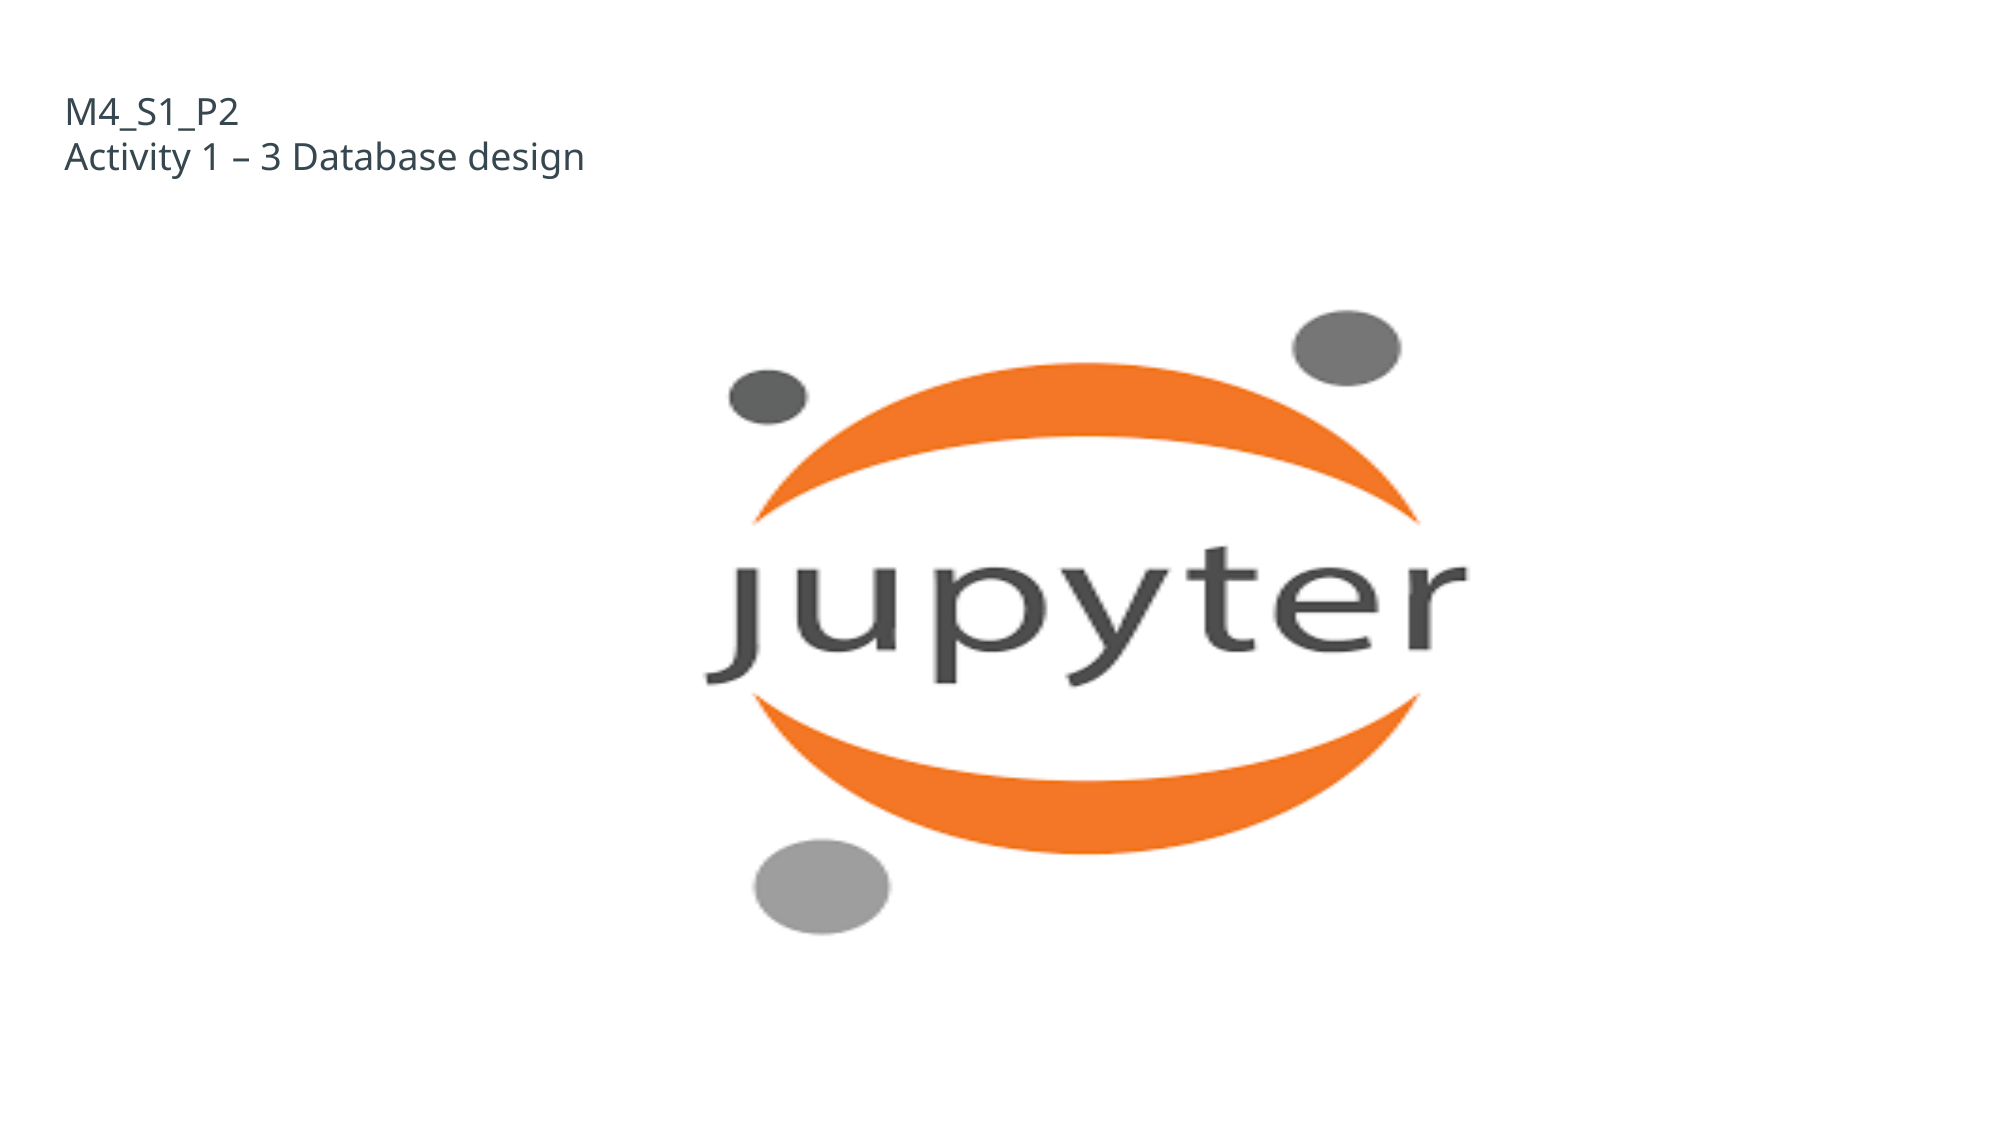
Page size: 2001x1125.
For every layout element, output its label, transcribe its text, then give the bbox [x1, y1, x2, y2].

picture [697, 302, 1482, 939]
text_box M4_S1_P2 Activity 1 – 3 Database design [49, 80, 1049, 186]
